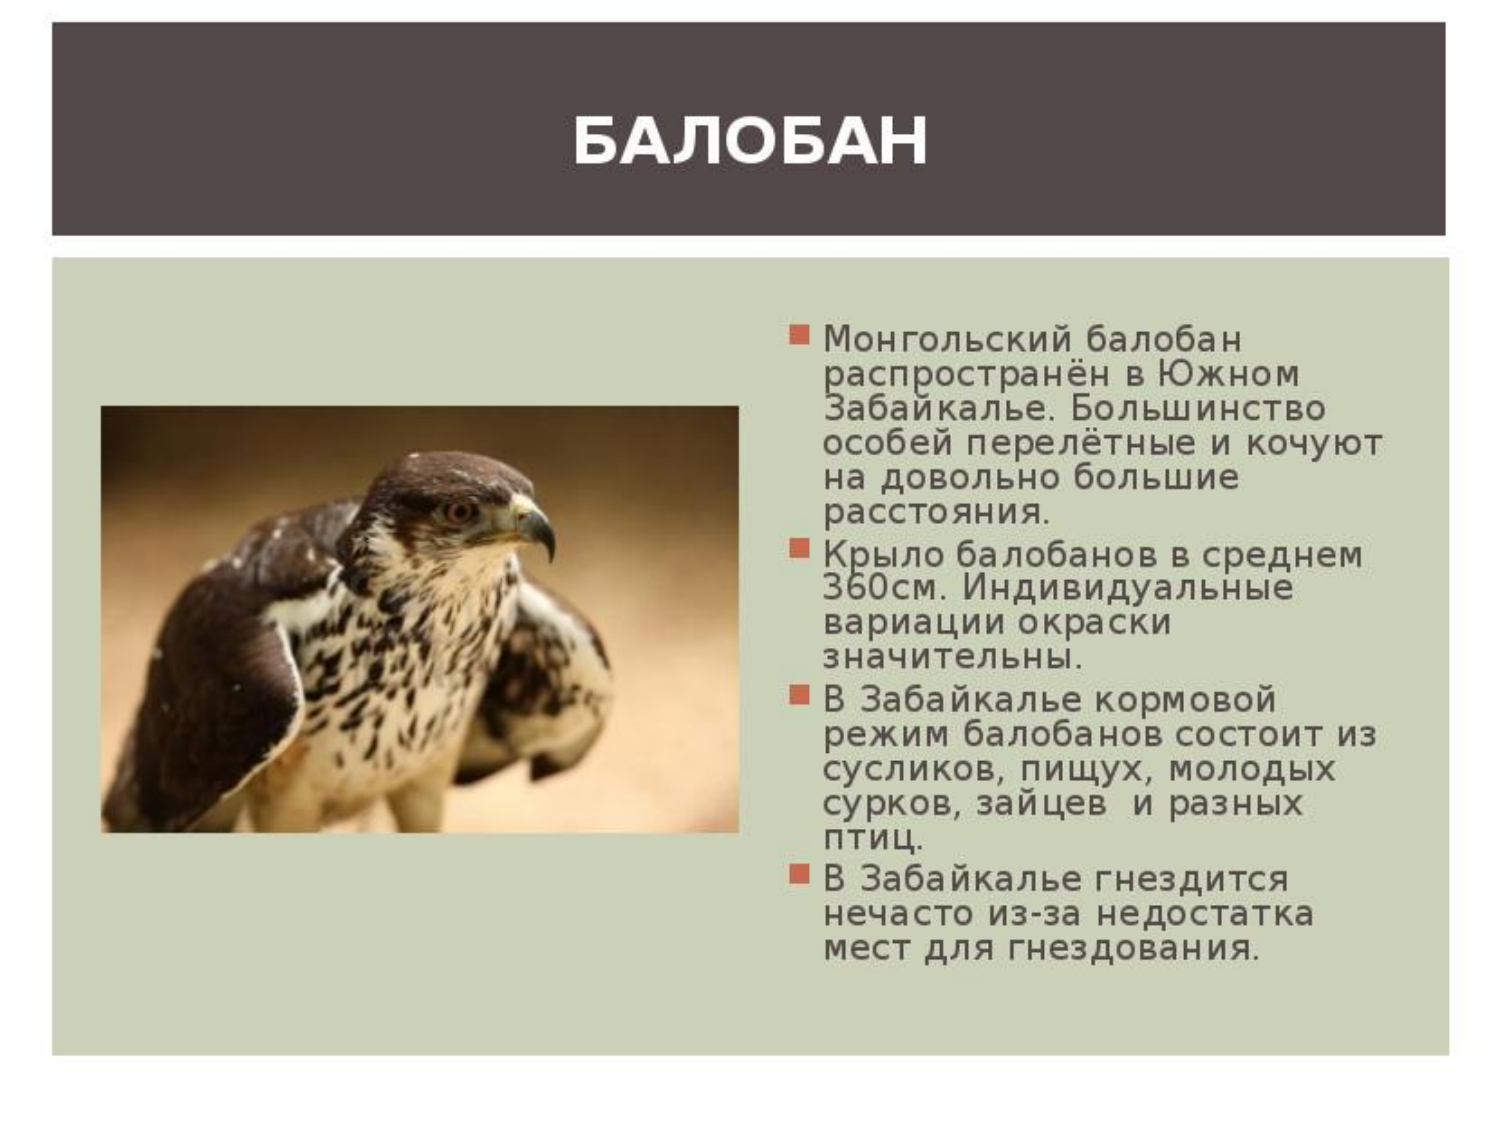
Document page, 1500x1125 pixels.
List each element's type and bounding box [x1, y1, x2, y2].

list [29, 0, 1476, 1085]
